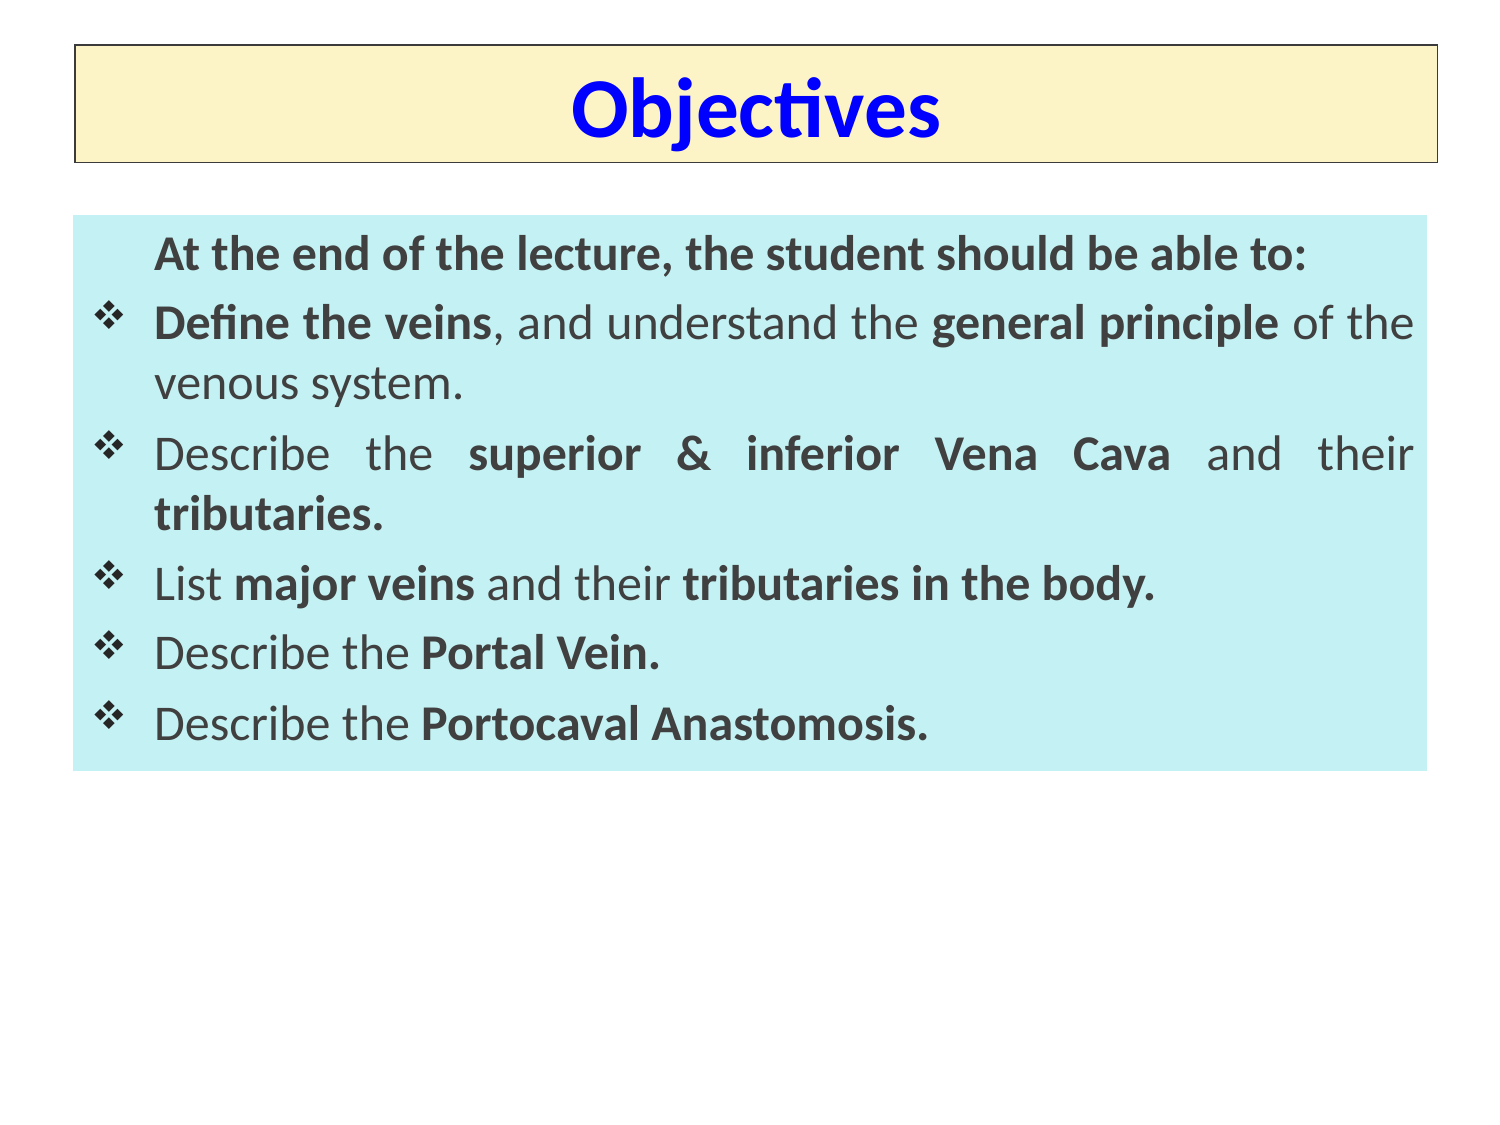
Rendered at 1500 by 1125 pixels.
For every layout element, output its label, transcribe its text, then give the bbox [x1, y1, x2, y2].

title Objectives [74, 44, 1438, 163]
list At the end of the lecture, the student should be able to: Define the veins, and understand the general principle of the venous system. Describe the superior & inferior Vena Cava and their tributaries. List major veins and their tributaries in the body. Describe the Portal Vein. Describe the Portocaval Anastomosis. [70, 212, 1430, 774]
